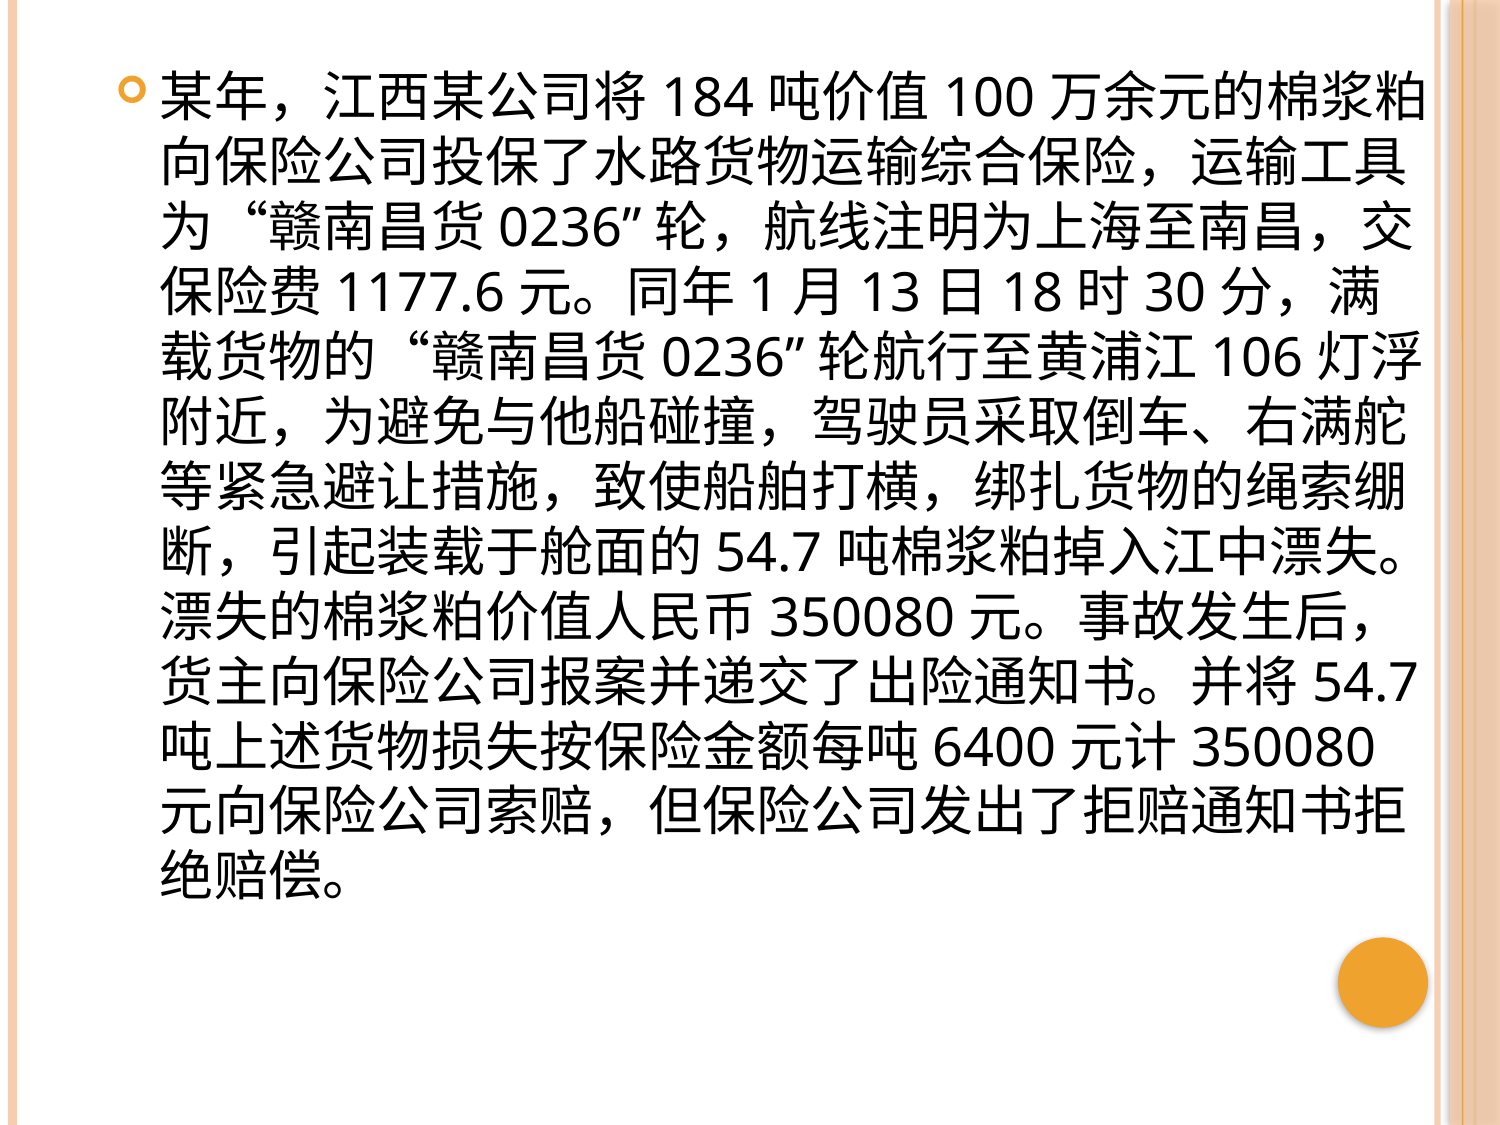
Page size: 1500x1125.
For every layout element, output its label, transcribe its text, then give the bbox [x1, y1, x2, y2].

list 某年，江西某公司将184吨价值100万余元的棉浆粕向保险公司投保了水路货物运输综合保险，运输工具为“赣南昌货0236”轮，航线注明为上海至南昌，交保险费1177.6元。同年1月13日18时30分，满载货物的“赣南昌货0236”轮航行至黄浦江106灯浮附近，为避免与他船碰撞，驾驶员采取倒车、右满舵等紧急避让措施，致使船舶打横，绑扎货物的绳索绷断，引起装载于舱面的54.7吨棉浆粕掉入江中漂失。漂失的棉浆粕价值人民币350080元。事故发生后，货主向保险公司报案并递交了出险通知书。并将54.7吨上述货物损失按保险金额每吨6400元计350080元向保险公司索赔，但保险公司发出了拒赔通知书拒绝赔偿。 [100, 54, 1446, 965]
